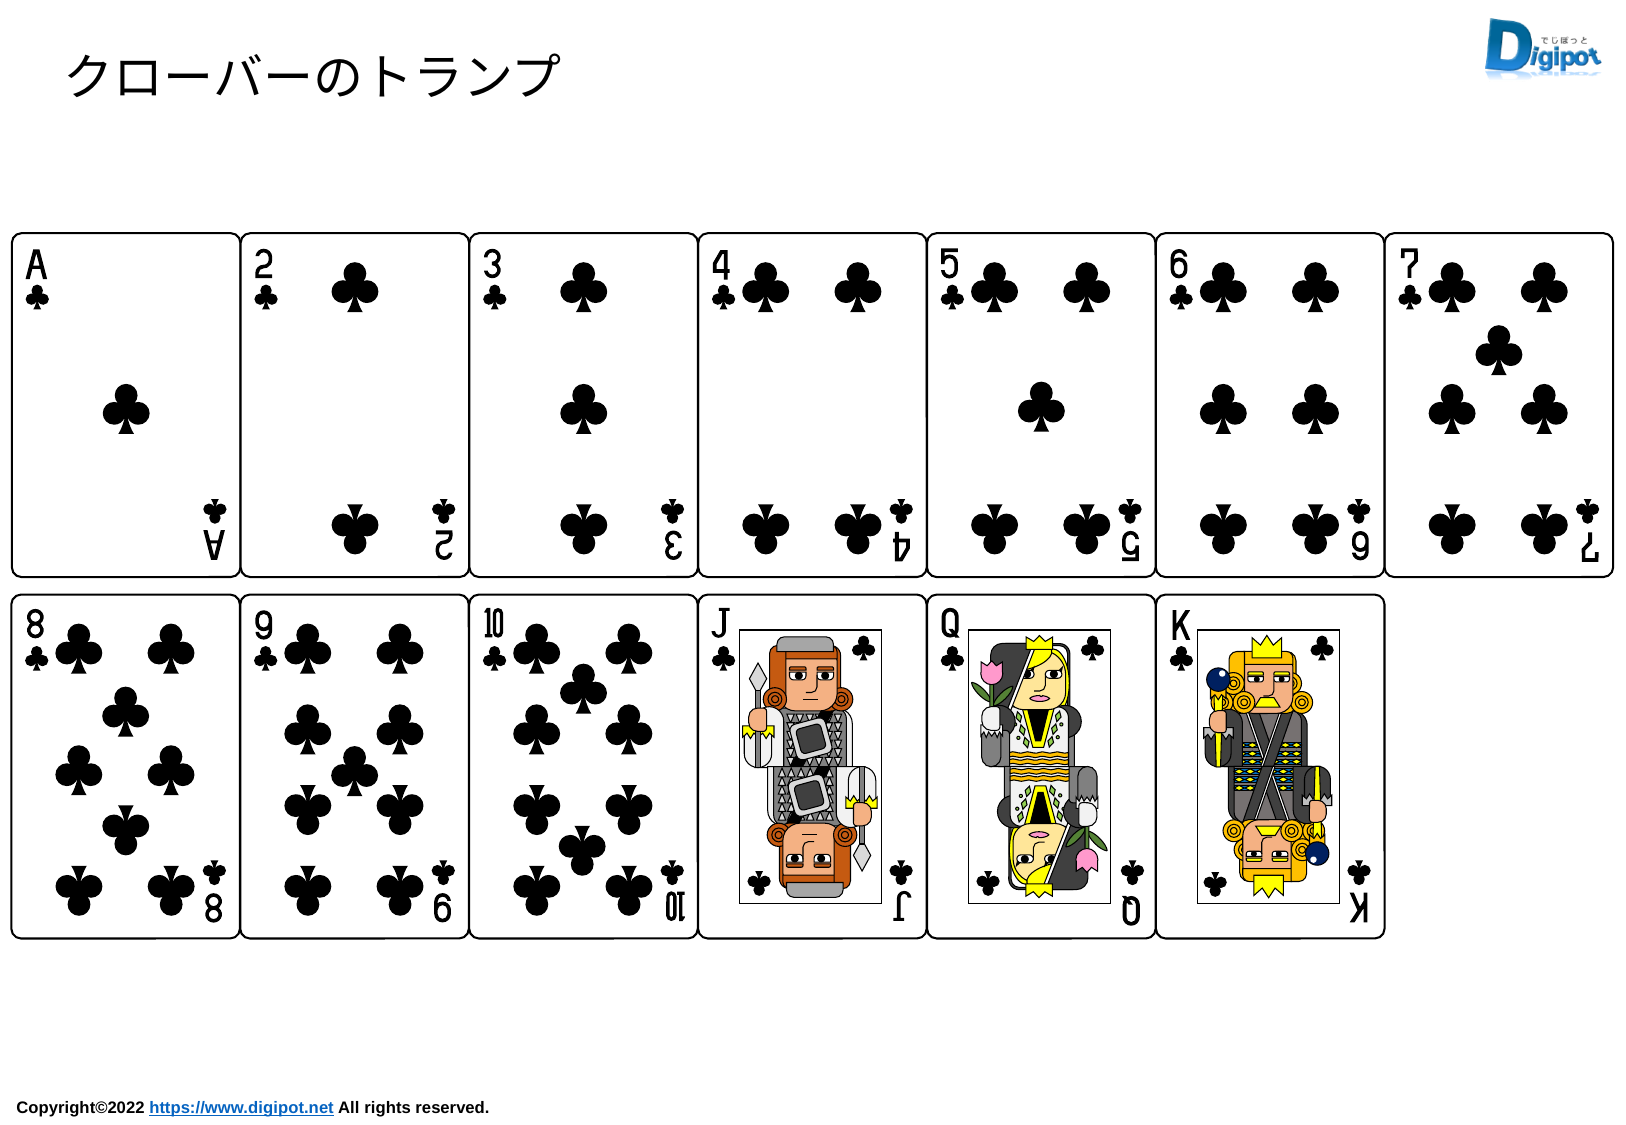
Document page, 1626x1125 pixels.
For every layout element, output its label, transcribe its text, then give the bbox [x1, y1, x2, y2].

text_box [698, 594, 927, 939]
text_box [1385, 233, 1614, 578]
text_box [1156, 594, 1385, 939]
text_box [240, 233, 469, 578]
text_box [926, 233, 1156, 578]
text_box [1156, 233, 1385, 578]
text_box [11, 233, 240, 578]
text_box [469, 594, 698, 939]
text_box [11, 594, 240, 939]
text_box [699, 233, 926, 578]
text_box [240, 594, 469, 939]
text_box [469, 233, 699, 578]
text_box クローバーのトランプ [48, 38, 577, 113]
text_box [927, 594, 1156, 939]
picture [1485, 18, 1602, 82]
